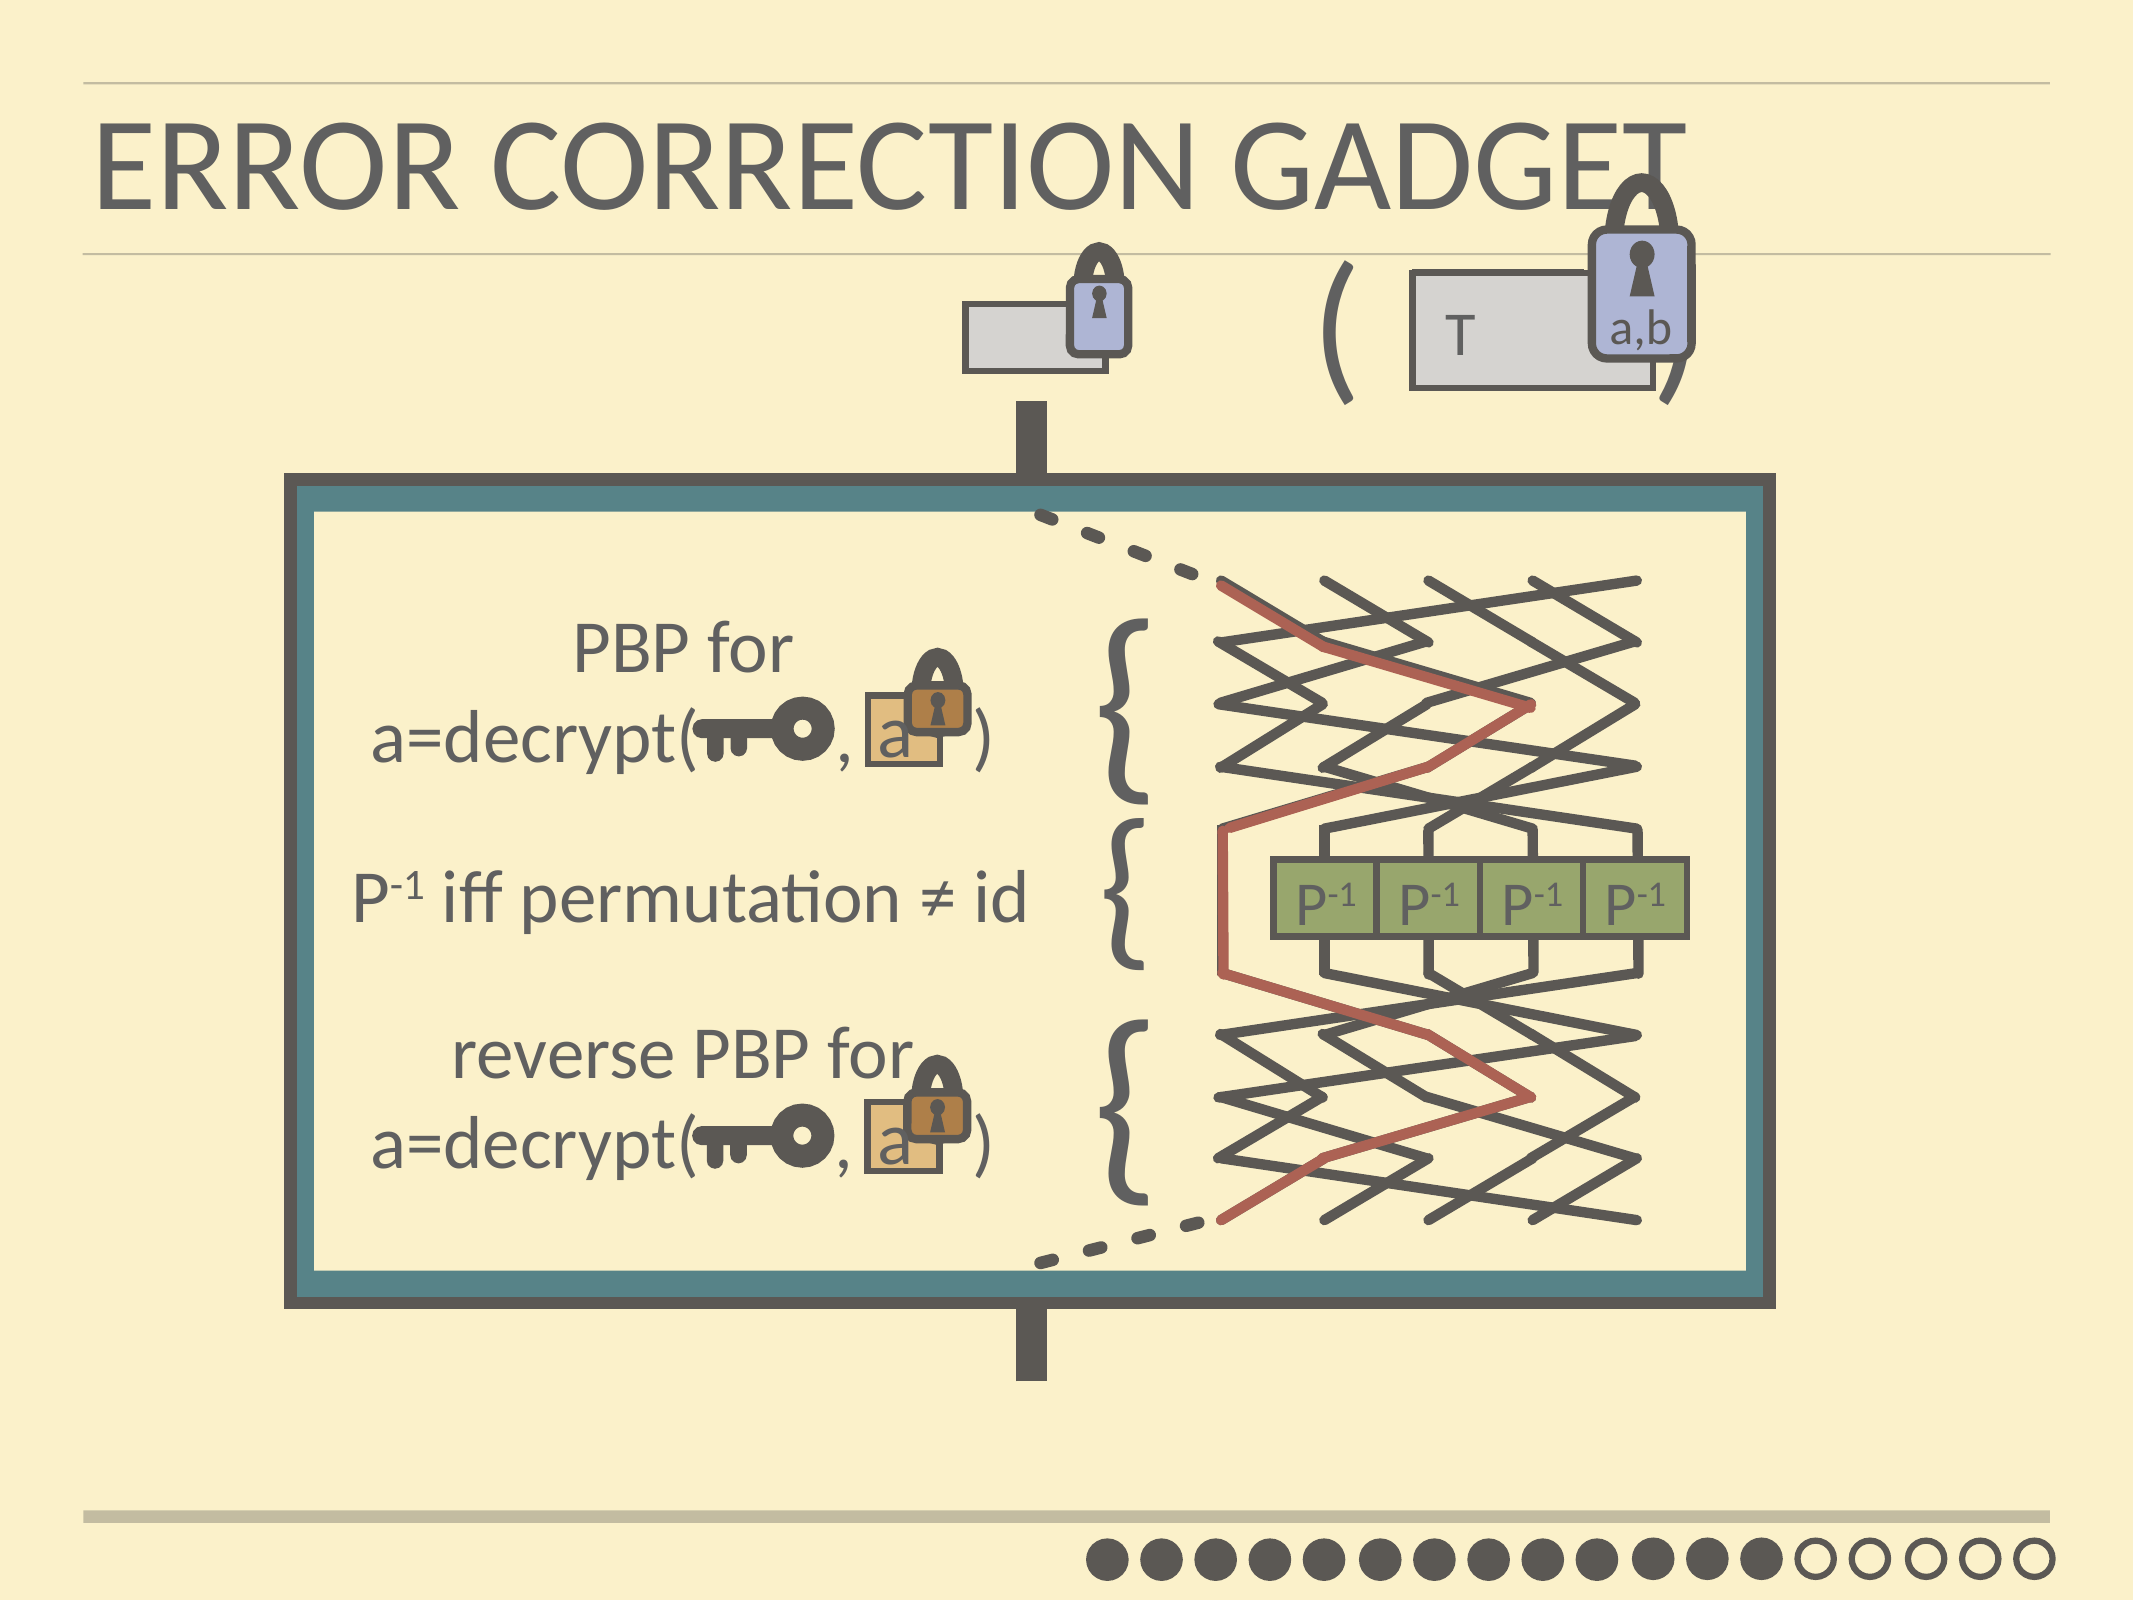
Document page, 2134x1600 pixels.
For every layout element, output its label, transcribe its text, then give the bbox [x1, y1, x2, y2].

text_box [1538, 986, 1638, 1036]
text_box [1743, 1540, 1780, 1577]
text_box [1251, 1541, 1289, 1578]
text_box [1689, 1540, 1726, 1577]
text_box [1538, 824, 1688, 975]
text_box [1797, 1540, 1834, 1577]
text_box [1362, 1541, 1399, 1578]
text_box [1962, 1540, 1999, 1577]
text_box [964, 251, 1129, 373]
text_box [1220, 580, 1637, 640]
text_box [335, 760, 1163, 992]
text_box [1524, 1541, 1561, 1578]
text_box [1538, 1046, 1636, 1098]
text_box [1578, 1541, 1616, 1578]
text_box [290, 400, 1770, 1382]
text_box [1220, 585, 1532, 1221]
text_box [1416, 1541, 1453, 1578]
text_box [2016, 1540, 2053, 1577]
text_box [867, 657, 968, 757]
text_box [1538, 766, 1638, 821]
text_box [1089, 1541, 1126, 1578]
text_box [1197, 1541, 1234, 1578]
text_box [691, 1114, 824, 1169]
text_box [1635, 1540, 1672, 1577]
text_box [1907, 1540, 1945, 1577]
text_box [692, 707, 824, 757]
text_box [1538, 1108, 1635, 1159]
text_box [1257, 182, 1756, 425]
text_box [1538, 1167, 1637, 1221]
text_box [1143, 1541, 1180, 1578]
text_box [1851, 1540, 1889, 1577]
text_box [1538, 703, 1636, 764]
text_box [1470, 1541, 1507, 1578]
text_box [1305, 1541, 1343, 1578]
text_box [1538, 641, 1635, 702]
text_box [867, 1063, 968, 1189]
title error correction Gadget [82, 81, 2051, 253]
